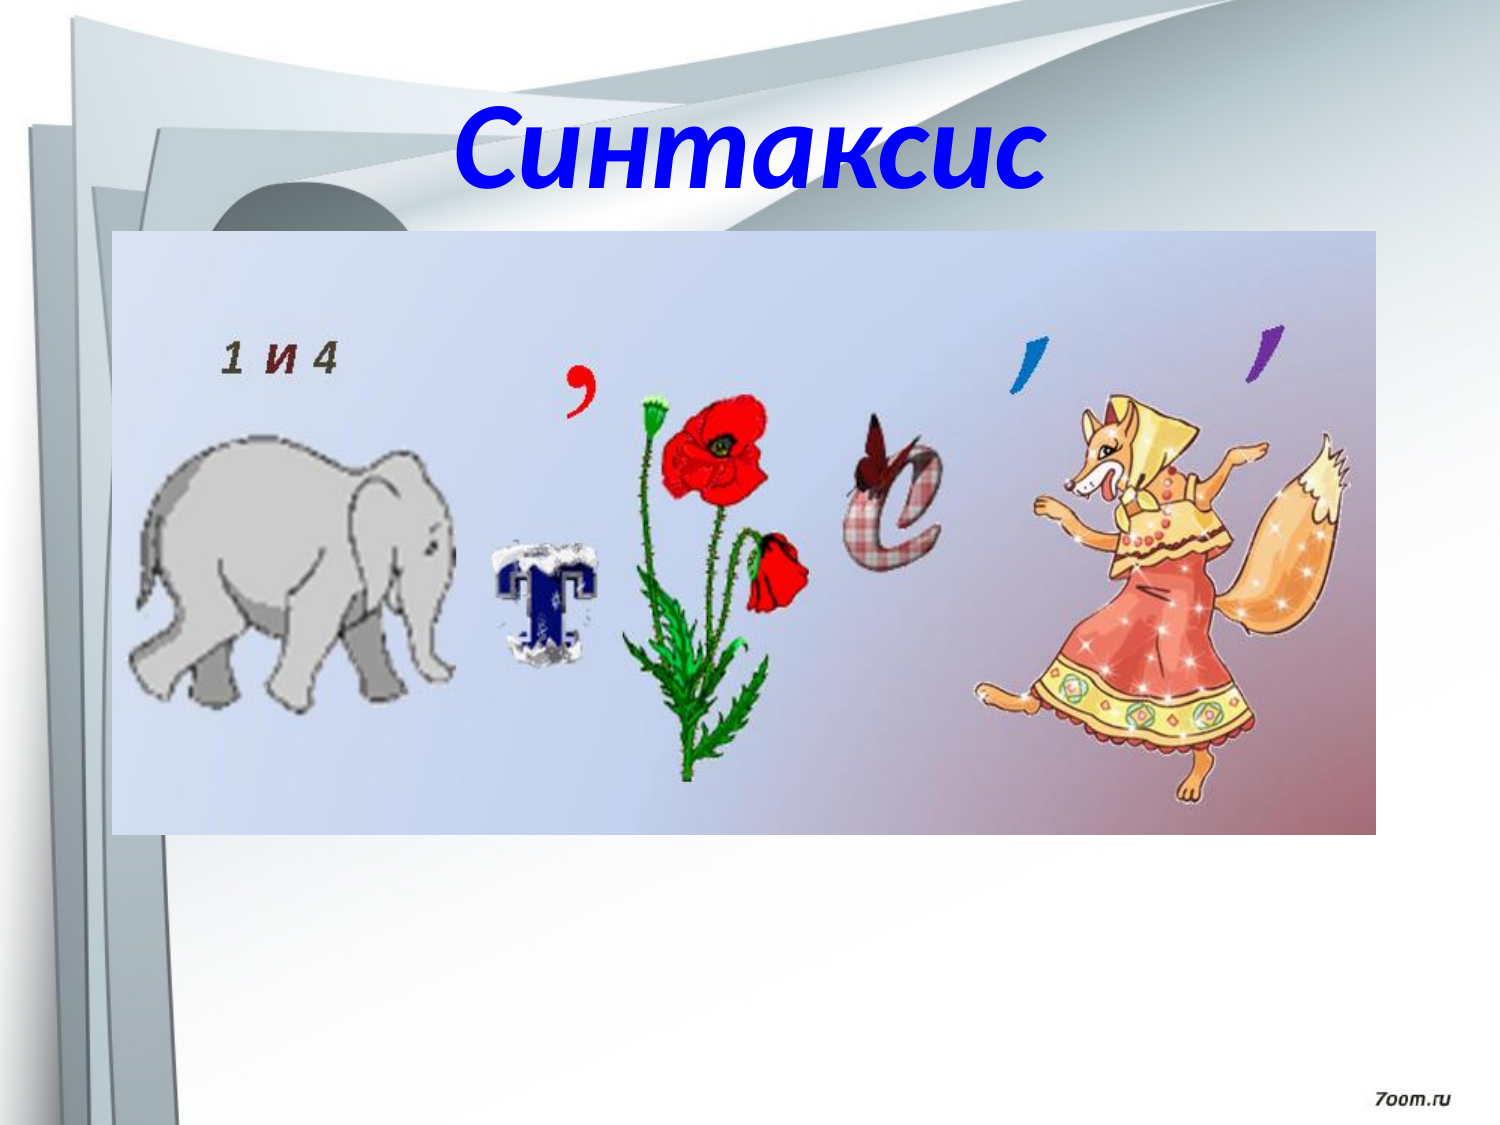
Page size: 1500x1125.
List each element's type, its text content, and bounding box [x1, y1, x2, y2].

title Синтаксис [75, 45, 1425, 233]
picture [0, 0, 1500, 1125]
